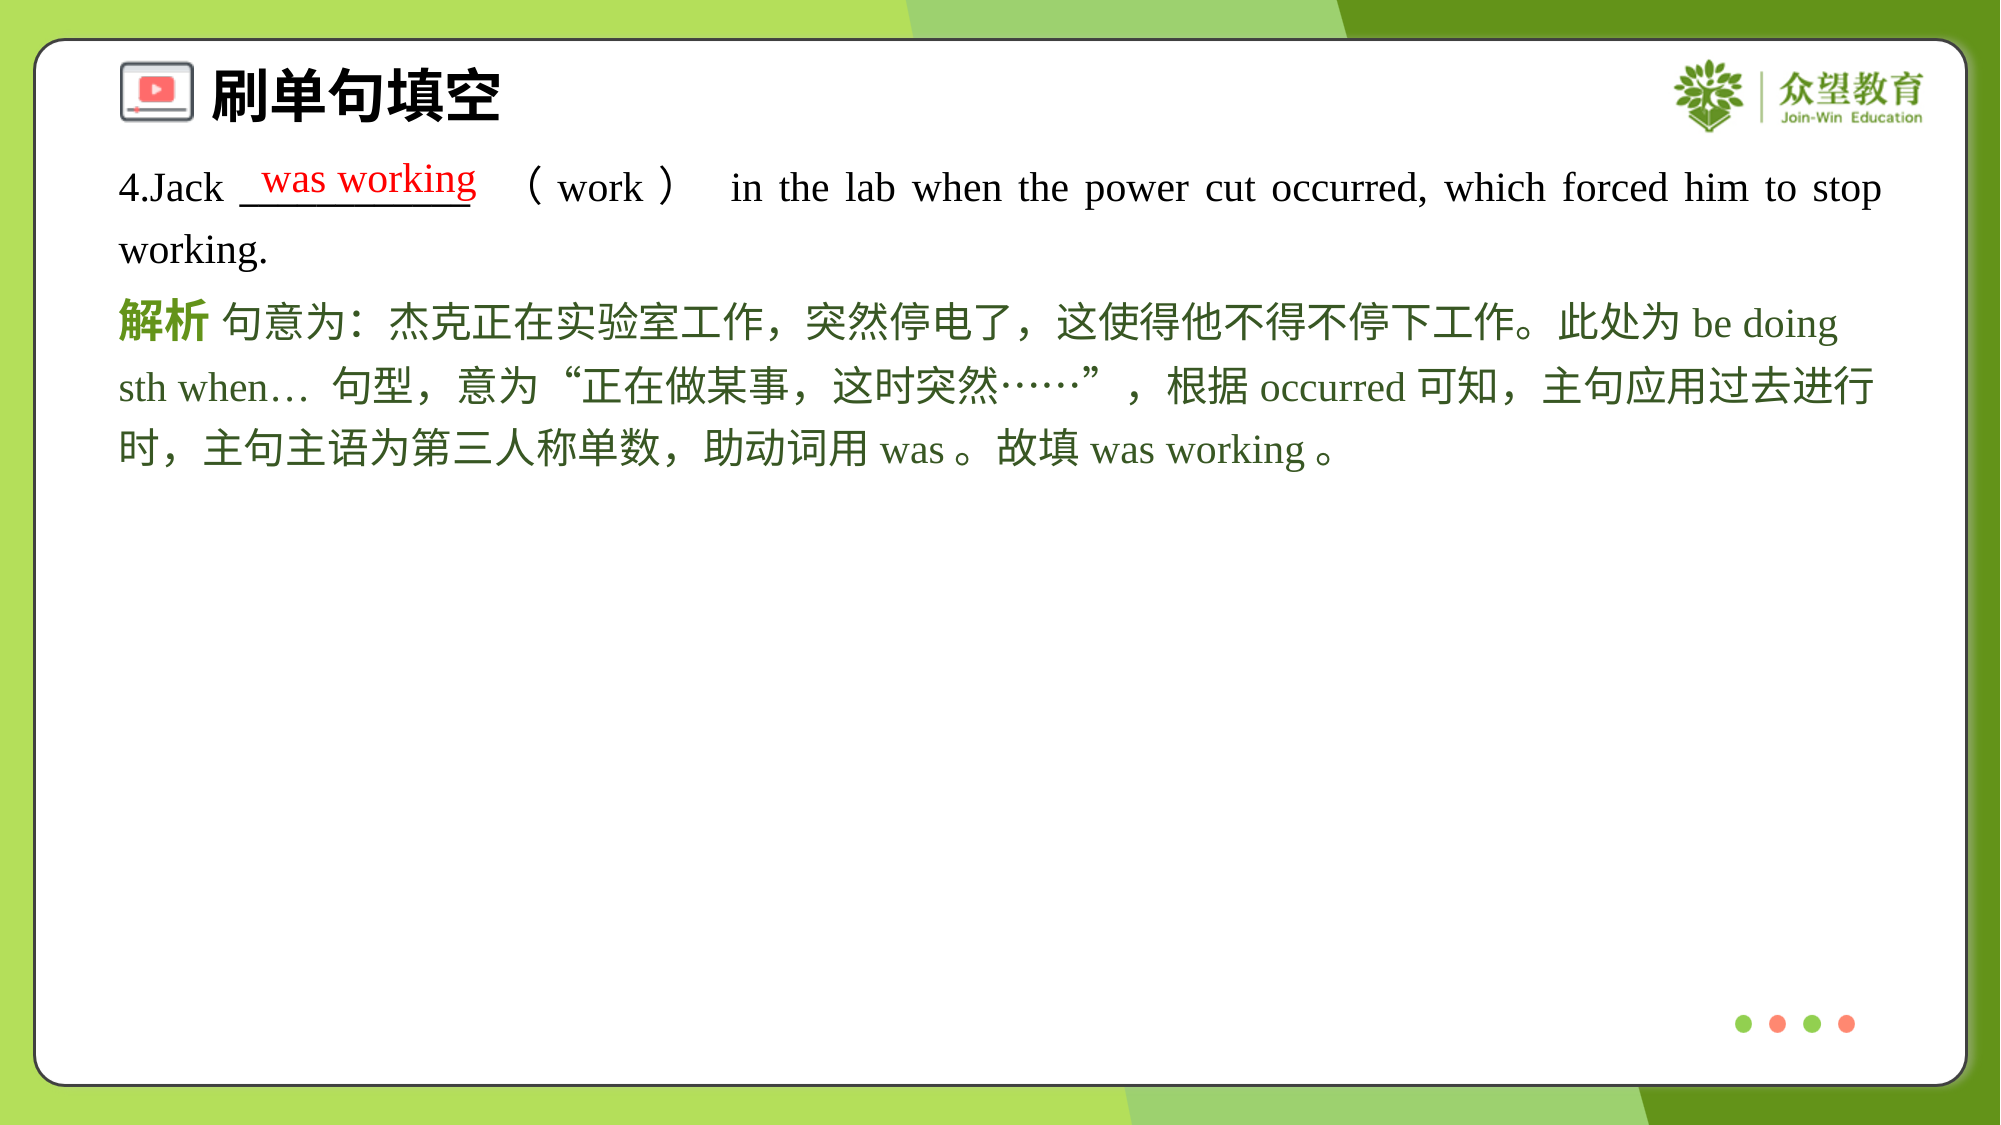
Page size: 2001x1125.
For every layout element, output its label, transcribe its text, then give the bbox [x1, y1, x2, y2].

text_box 解析 句意为：杰克正在实验室工作，突然停电了，这使得他不得不停下工作。此处为be doing sth when… 句型，意为“正在做某事，这时突然……”，根据occurred可知，主句应用过去进行时，主句主语为第三人称单数，助动词用was。故填was working。 [118, 278, 1883, 467]
picture [0, 0, 2000, 1125]
text_box was working [252, 138, 487, 196]
text_box 4.Jack ____________ （work） in the lab when the power cut occurred, which forced him to stop working. [118, 146, 1883, 267]
